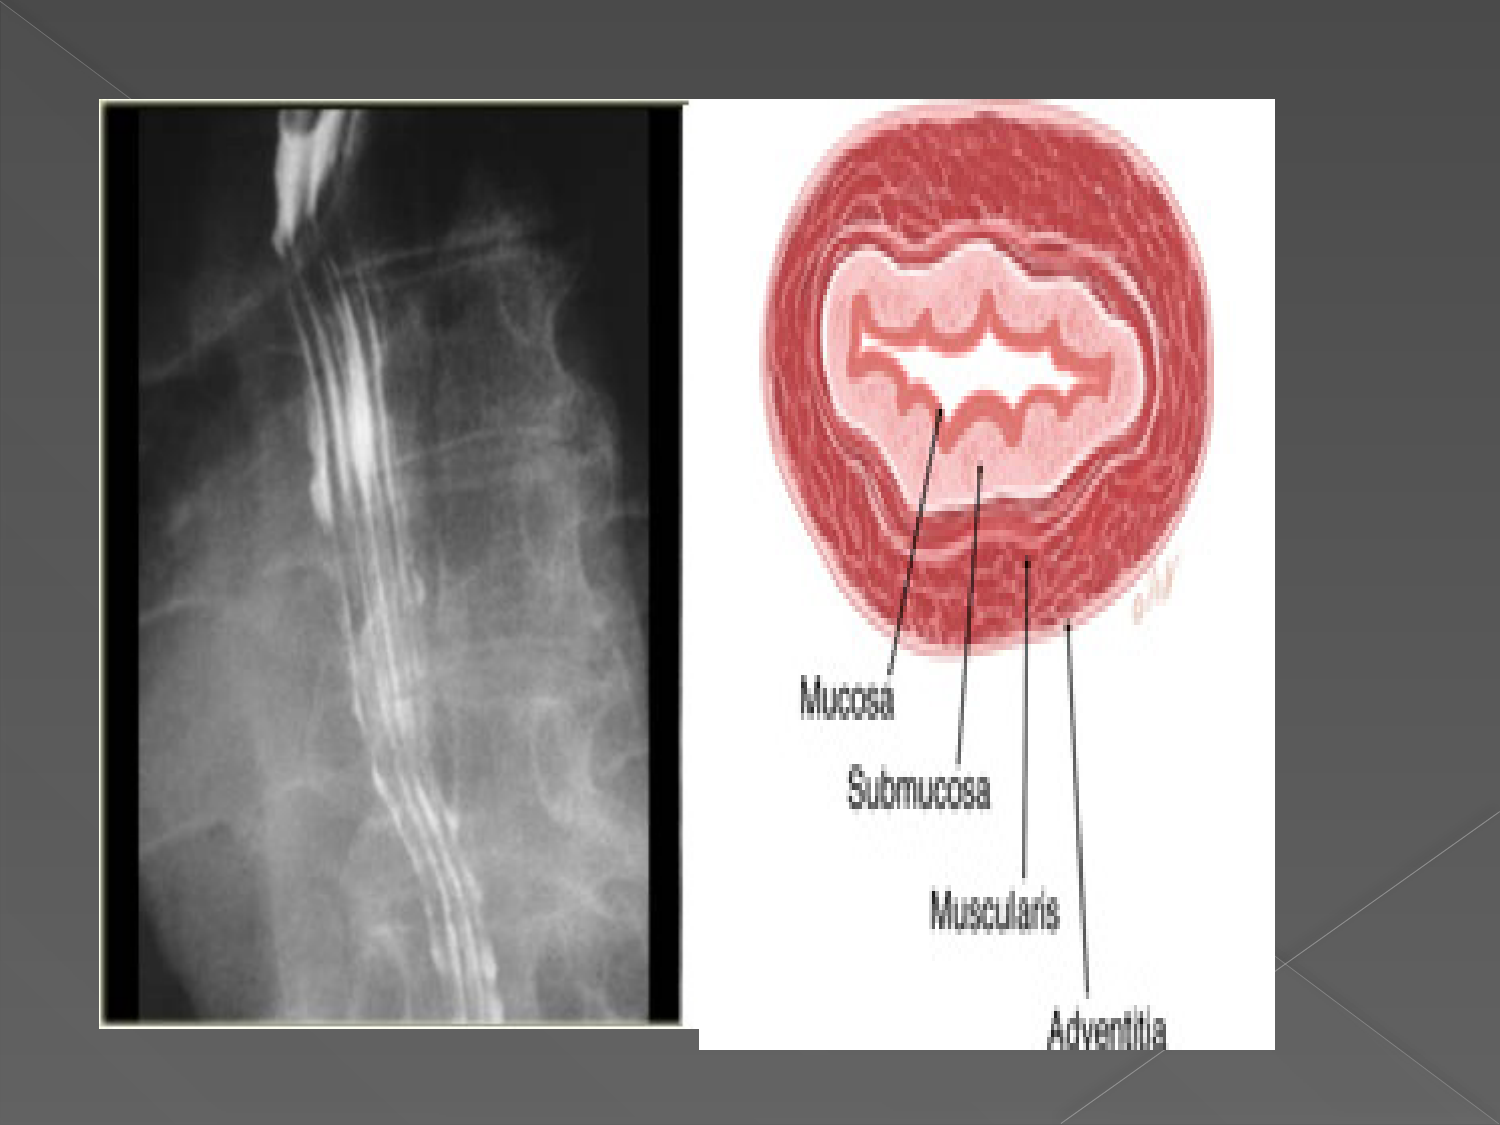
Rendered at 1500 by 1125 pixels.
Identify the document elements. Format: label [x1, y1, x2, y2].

picture [99, 99, 1276, 1051]
